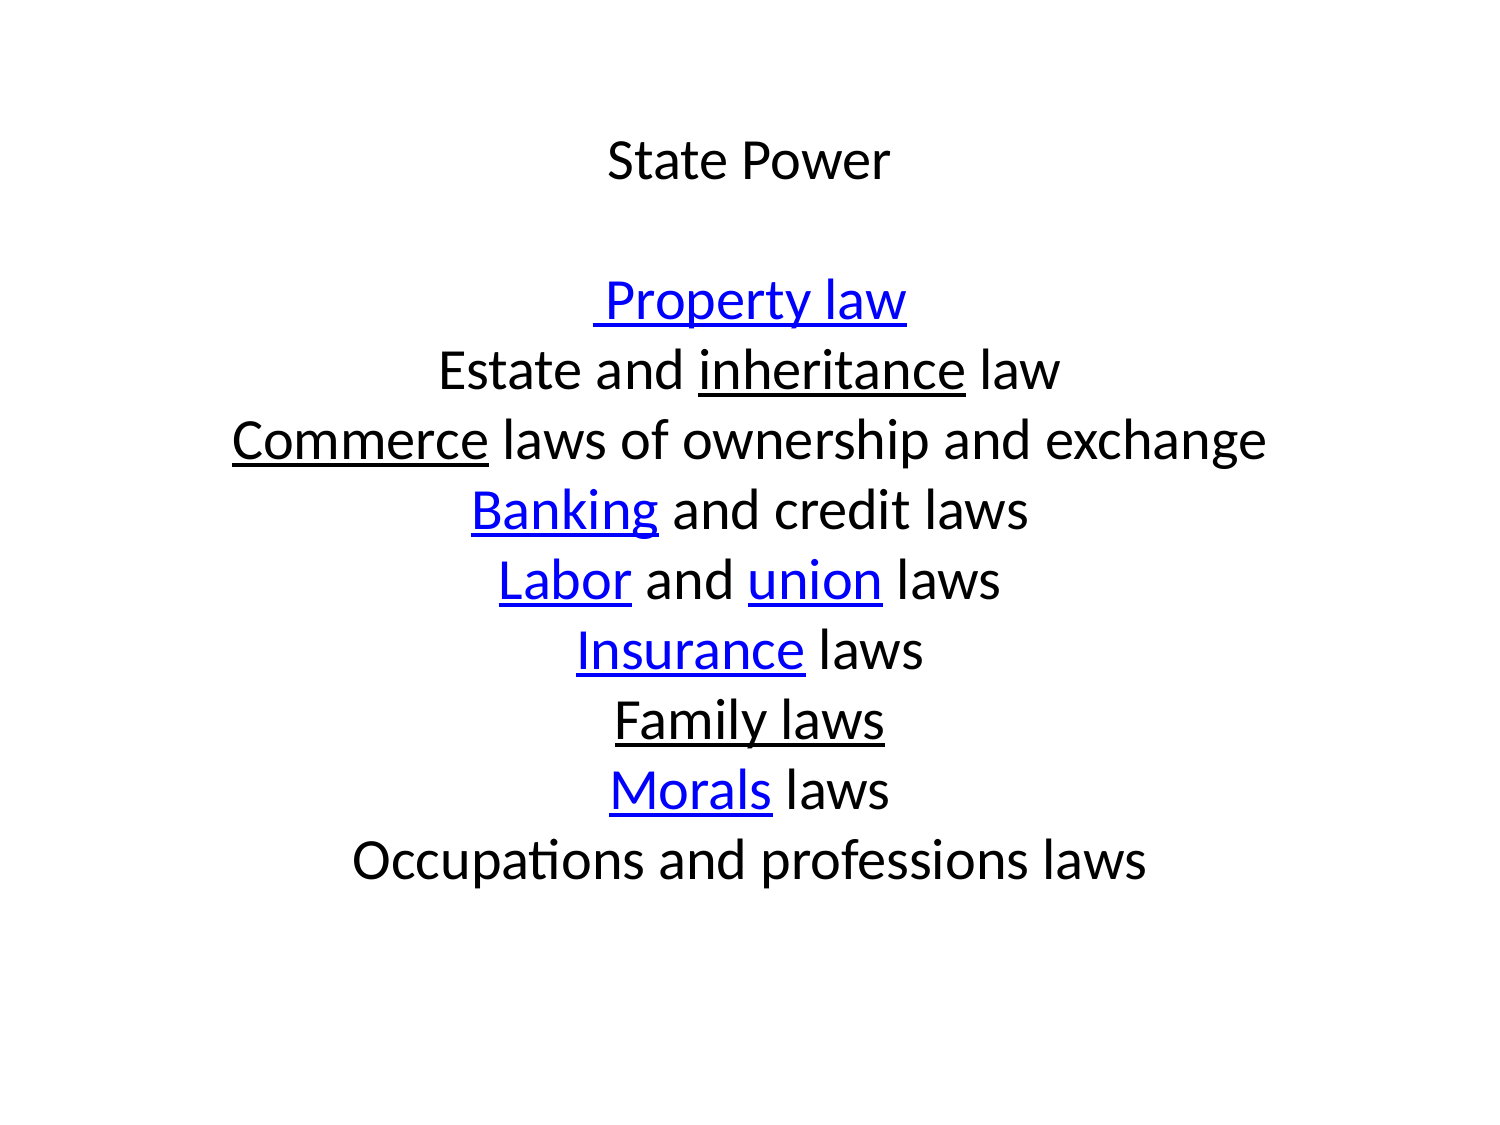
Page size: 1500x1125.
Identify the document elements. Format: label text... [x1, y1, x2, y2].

title State Power Property law Estate and inheritance law Commerce laws of ownership and exchange Banking and credit laws Labor and union laws Insurance laws Family laws Morals laws Occupations and professions laws [74, 44, 1426, 1038]
